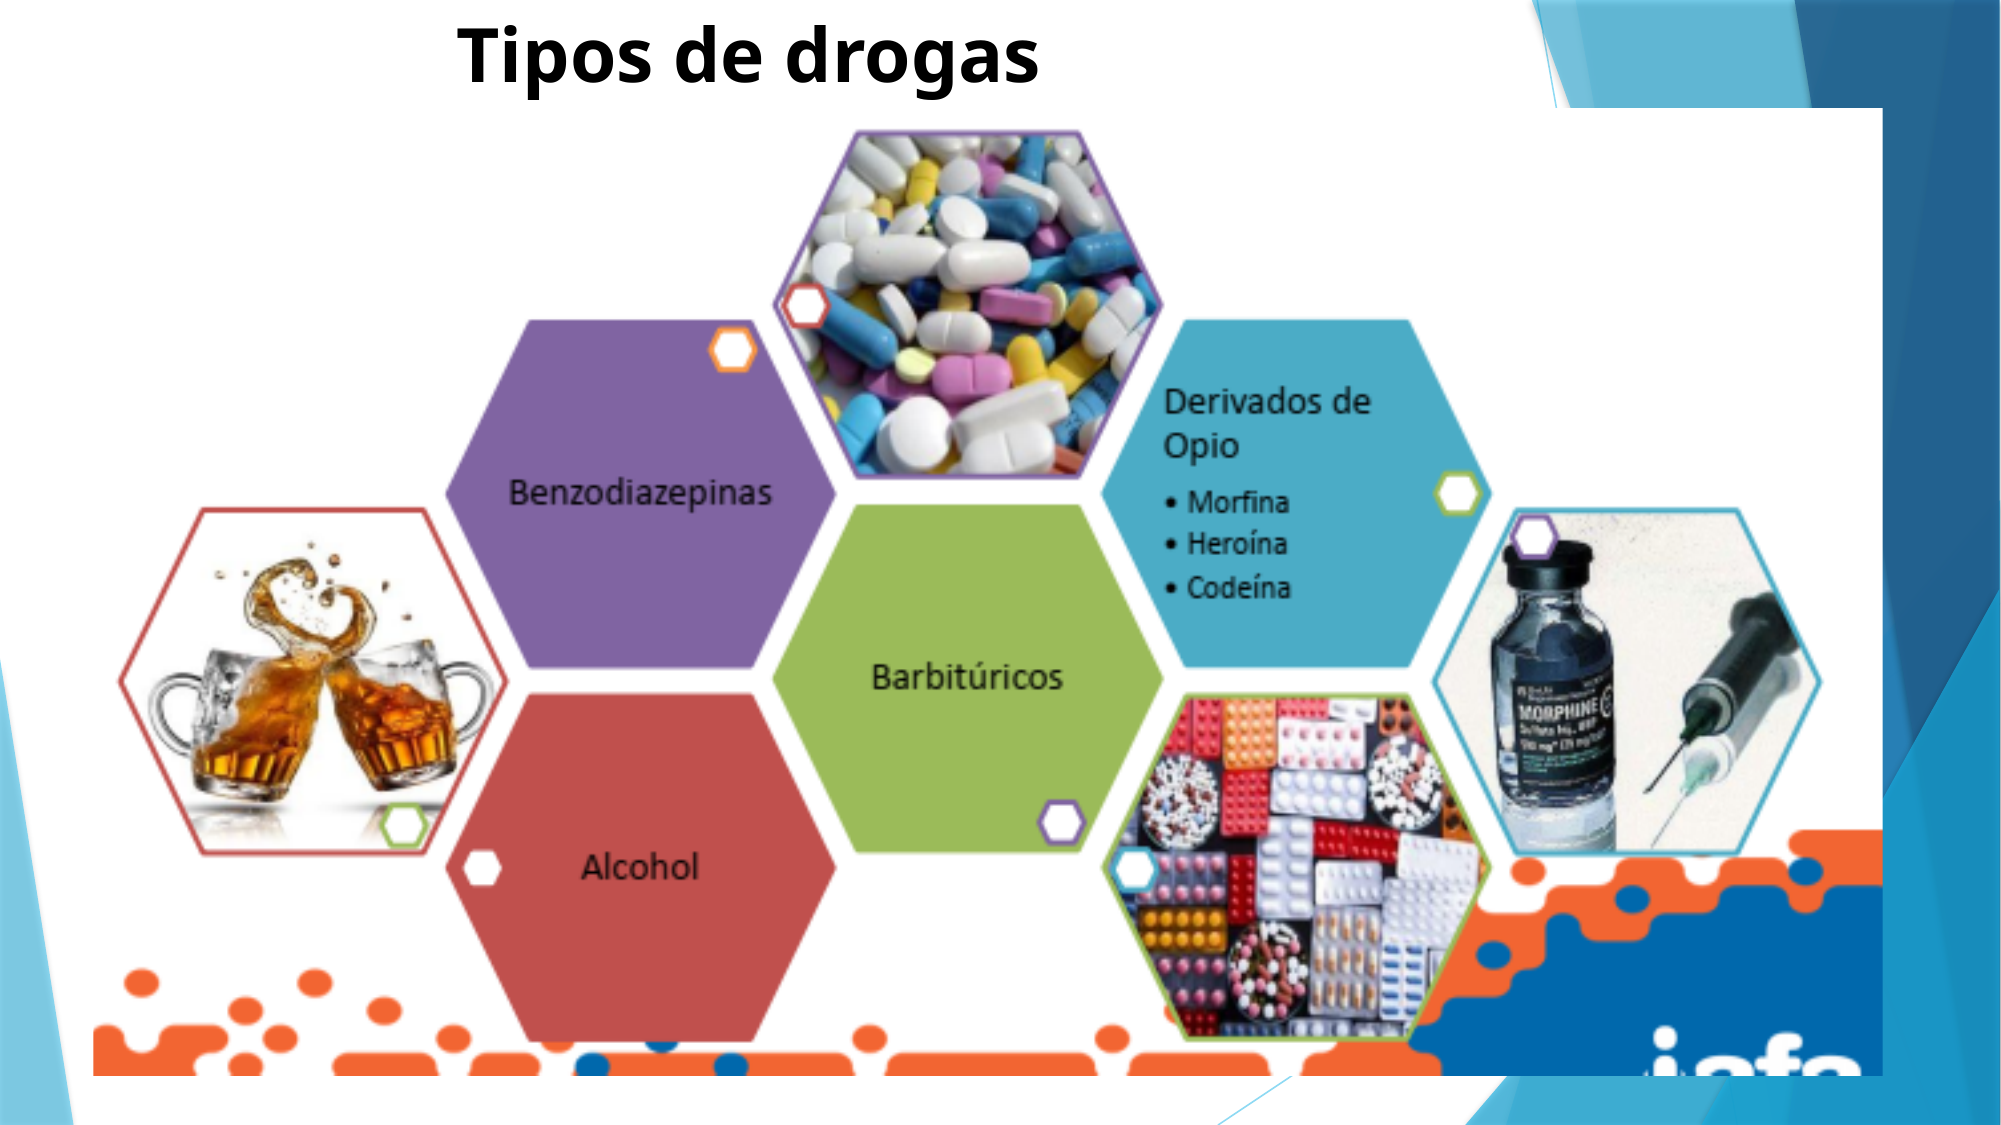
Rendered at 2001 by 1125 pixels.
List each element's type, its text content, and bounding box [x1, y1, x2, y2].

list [92, 108, 1884, 1077]
title Tipos de drogas depresoras [441, 0, 1483, 107]
